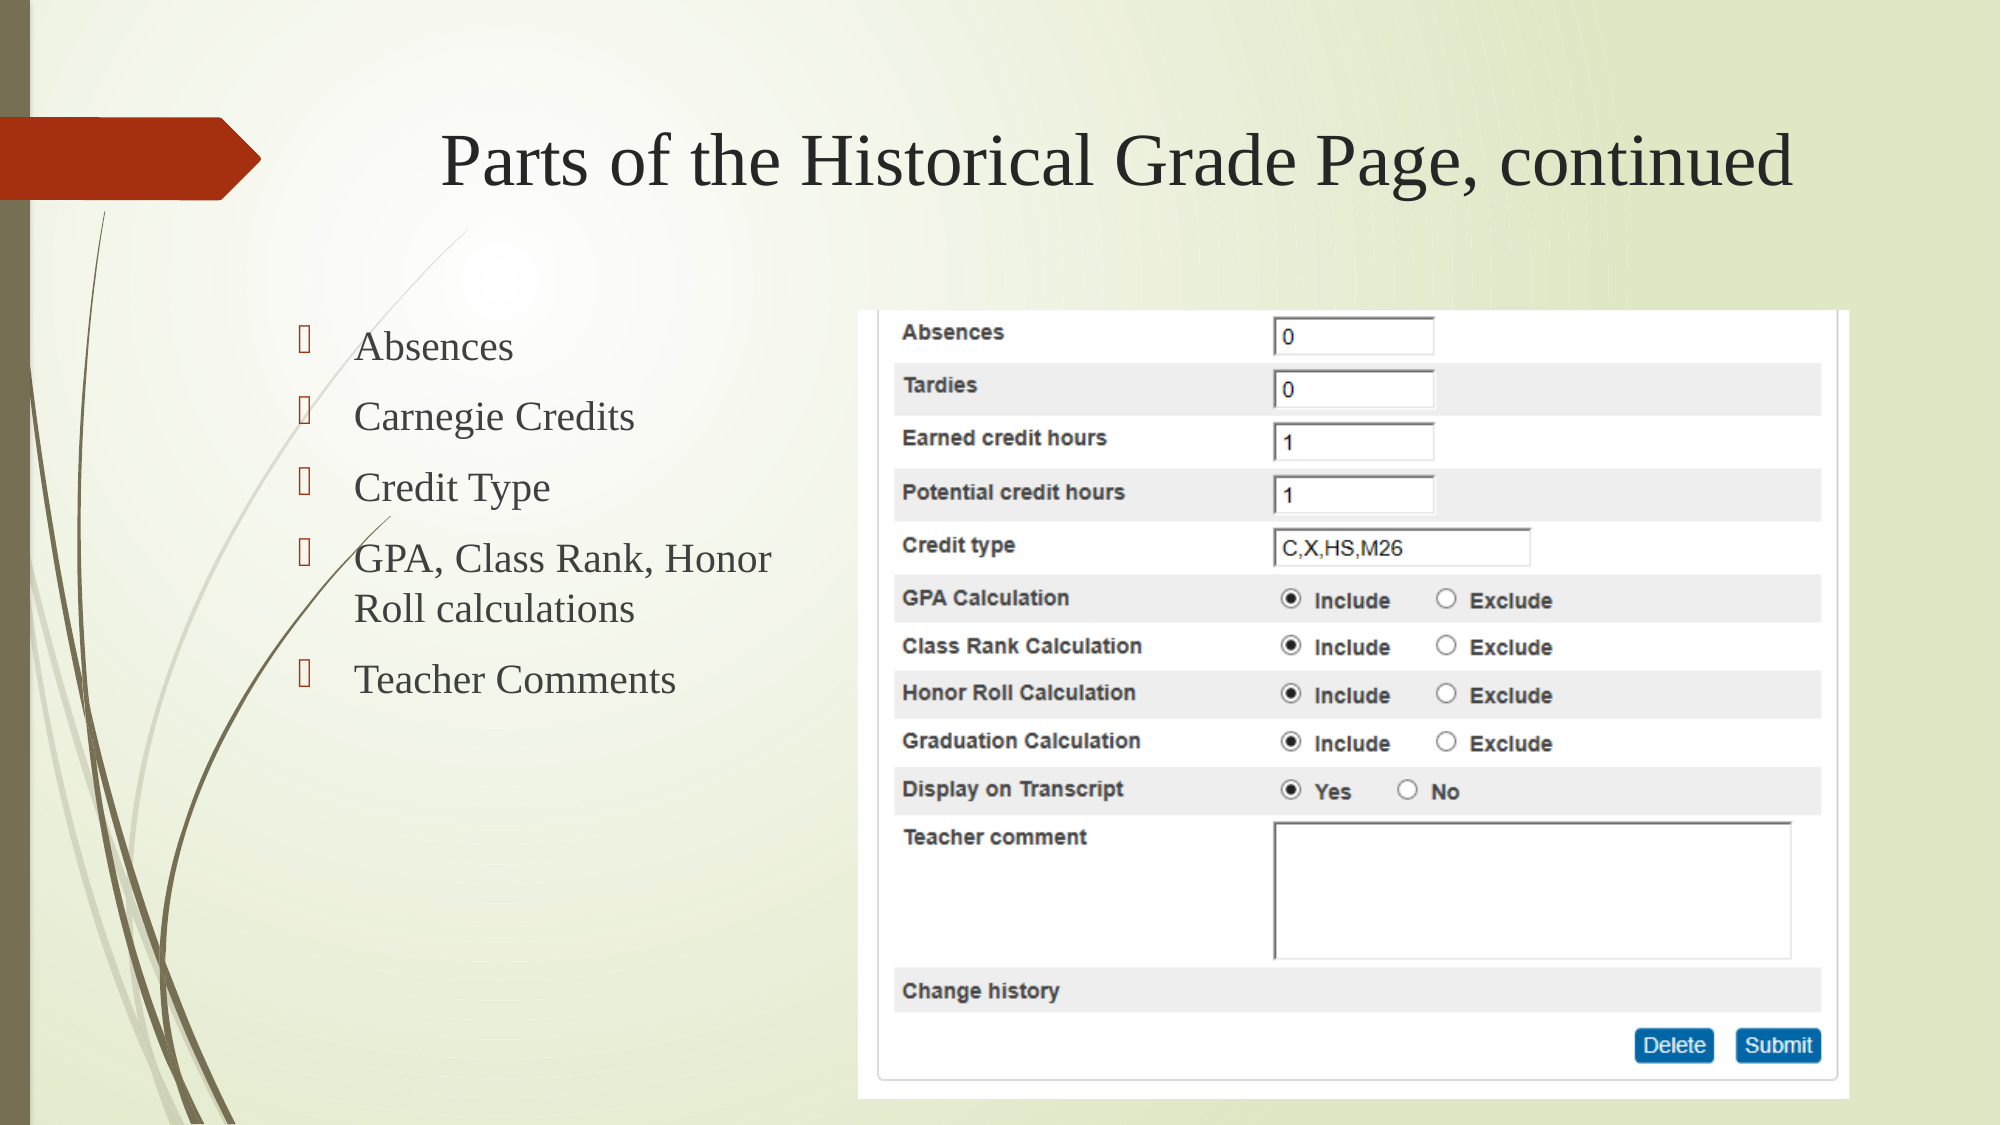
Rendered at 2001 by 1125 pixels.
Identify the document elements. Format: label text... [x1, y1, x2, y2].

picture [857, 310, 1850, 1099]
title Parts of the Historical Grade Page, continued [425, 102, 1888, 313]
list Absences Carnegie Credits Credit Type GPA, Class Rank, Honor Roll calculations Teacher Comments [282, 310, 837, 1061]
